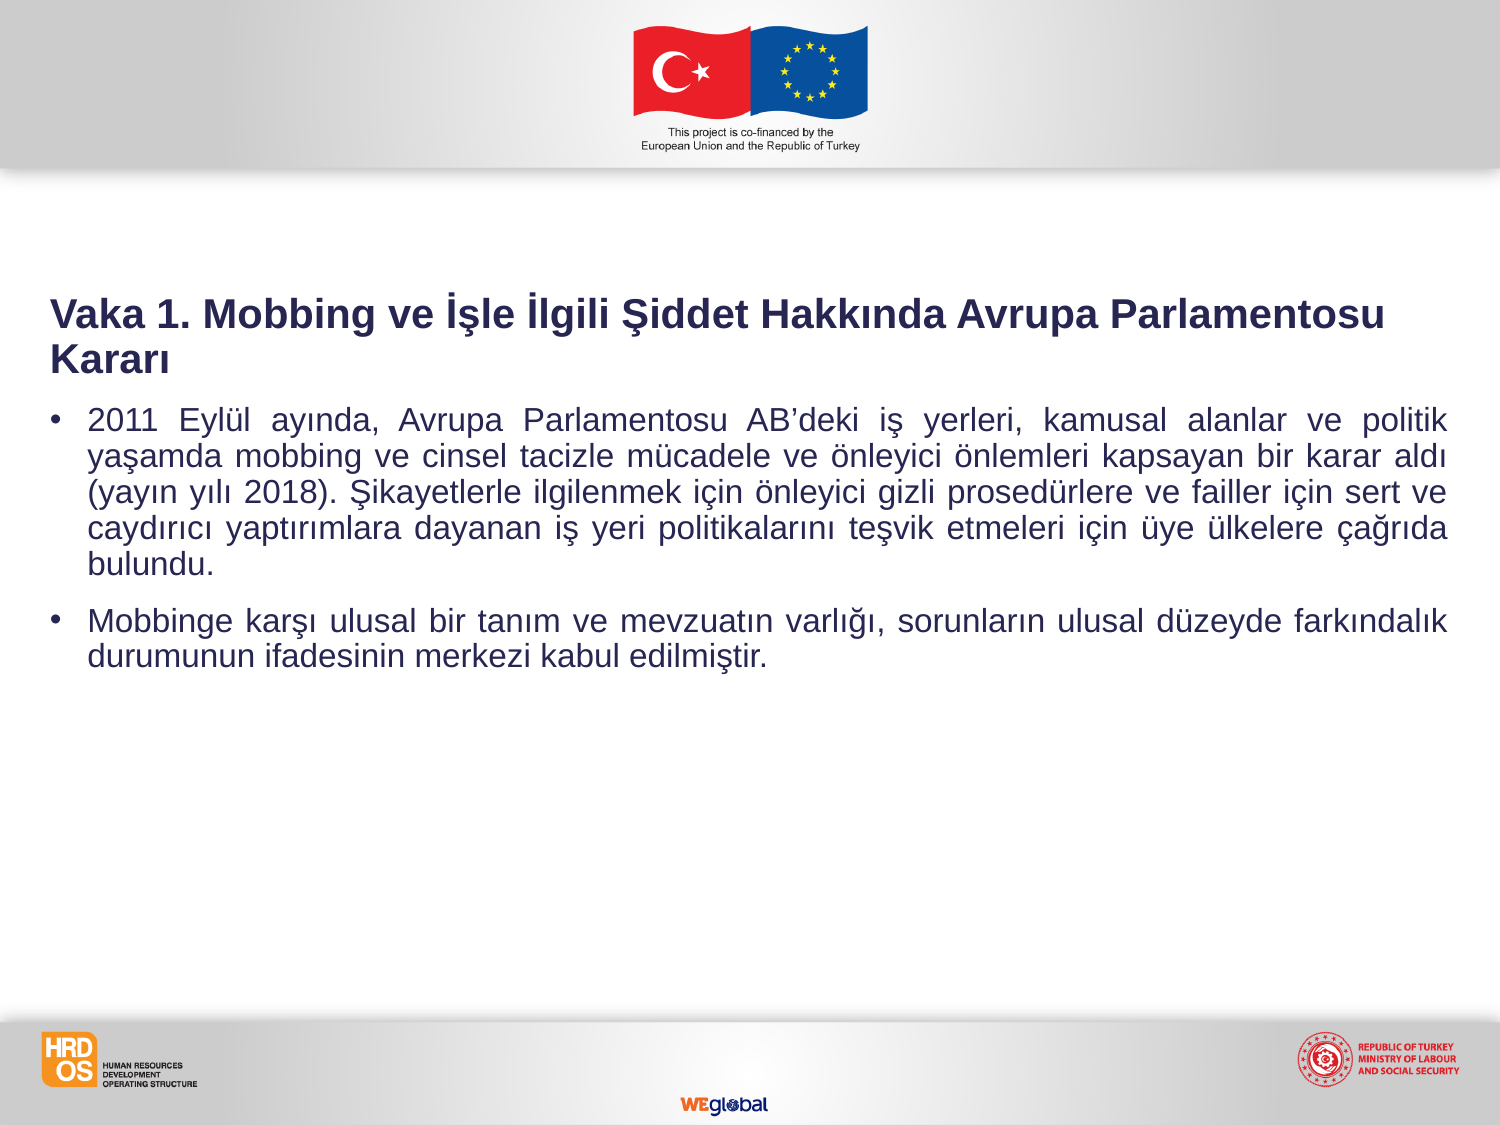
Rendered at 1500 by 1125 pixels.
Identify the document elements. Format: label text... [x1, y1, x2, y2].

picture [0, 0, 1500, 1125]
list Vaka 1. Mobbing ve İşle İlgili Şiddet Hakkında Avrupa Parlamentosu Kararı 2011 Eylül ayında, Avrupa Parlamentosu AB’deki iş yerleri, kamusal alanlar ve politik yaşamda mobbing ve cinsel tacizle mücadele ve önleyici önlemleri kapsayan bir karar aldı (yayın yılı 2018). Şikayetlerle ilgilenmek için önleyici gizli prosedürlere ve failler için sert ve caydırıcı yaptırımlara dayanan iş yeri politikalarını teşvik etmeleri için üye ülkelere çağrıda bulundu. Mobbinge karşı ulusal bir tanım ve mevzuatın varlığı, sorunların ulusal düzeyde farkındalık durumunun ifadesinin merkezi kabul edilmiştir. [34, 284, 1466, 791]
